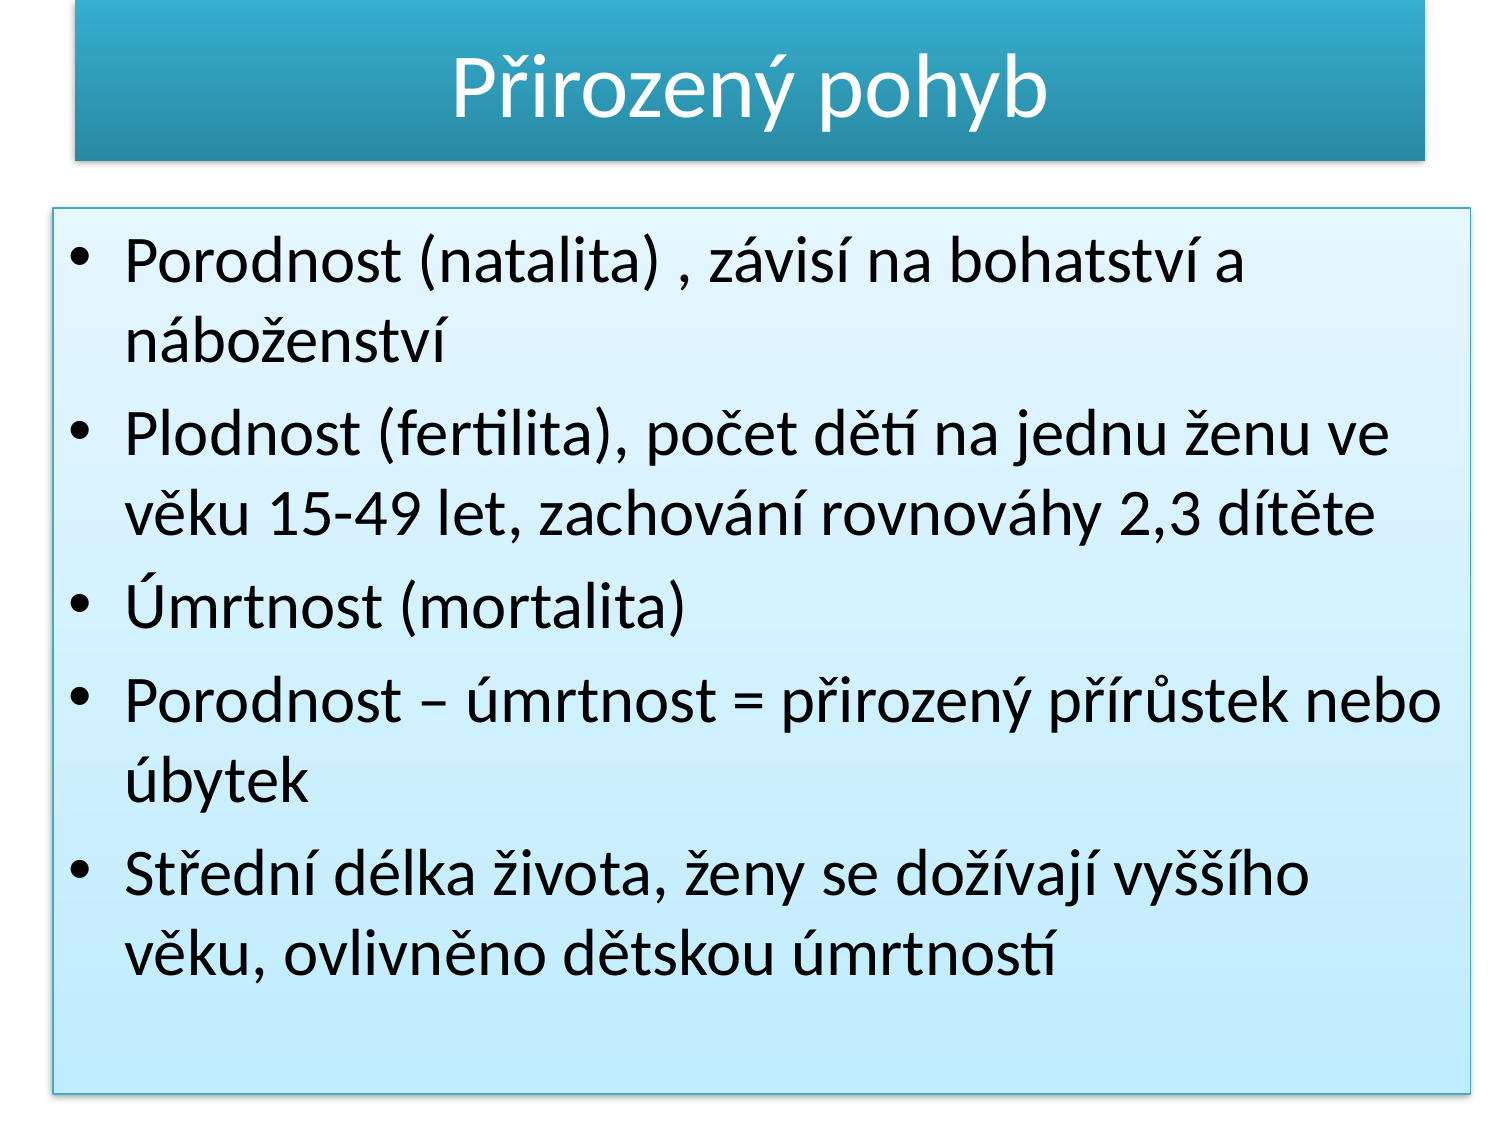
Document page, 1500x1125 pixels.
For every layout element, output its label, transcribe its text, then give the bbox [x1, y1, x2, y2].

title Přirozený pohyb [75, 0, 1425, 161]
list Porodnost (natalita) , závisí na bohatství a náboženství Plodnost (fertilita), počet dětí na jednu ženu ve věku 15-49 let, zachování rovnováhy 2,3 dítěte Úmrtnost (mortalita) Porodnost – úmrtnost = přirozený přírůstek nebo úbytek Střední délka života, ženy se dožívají vyššího věku, ovlivněno dětskou úmrtností [52, 207, 1471, 1095]
